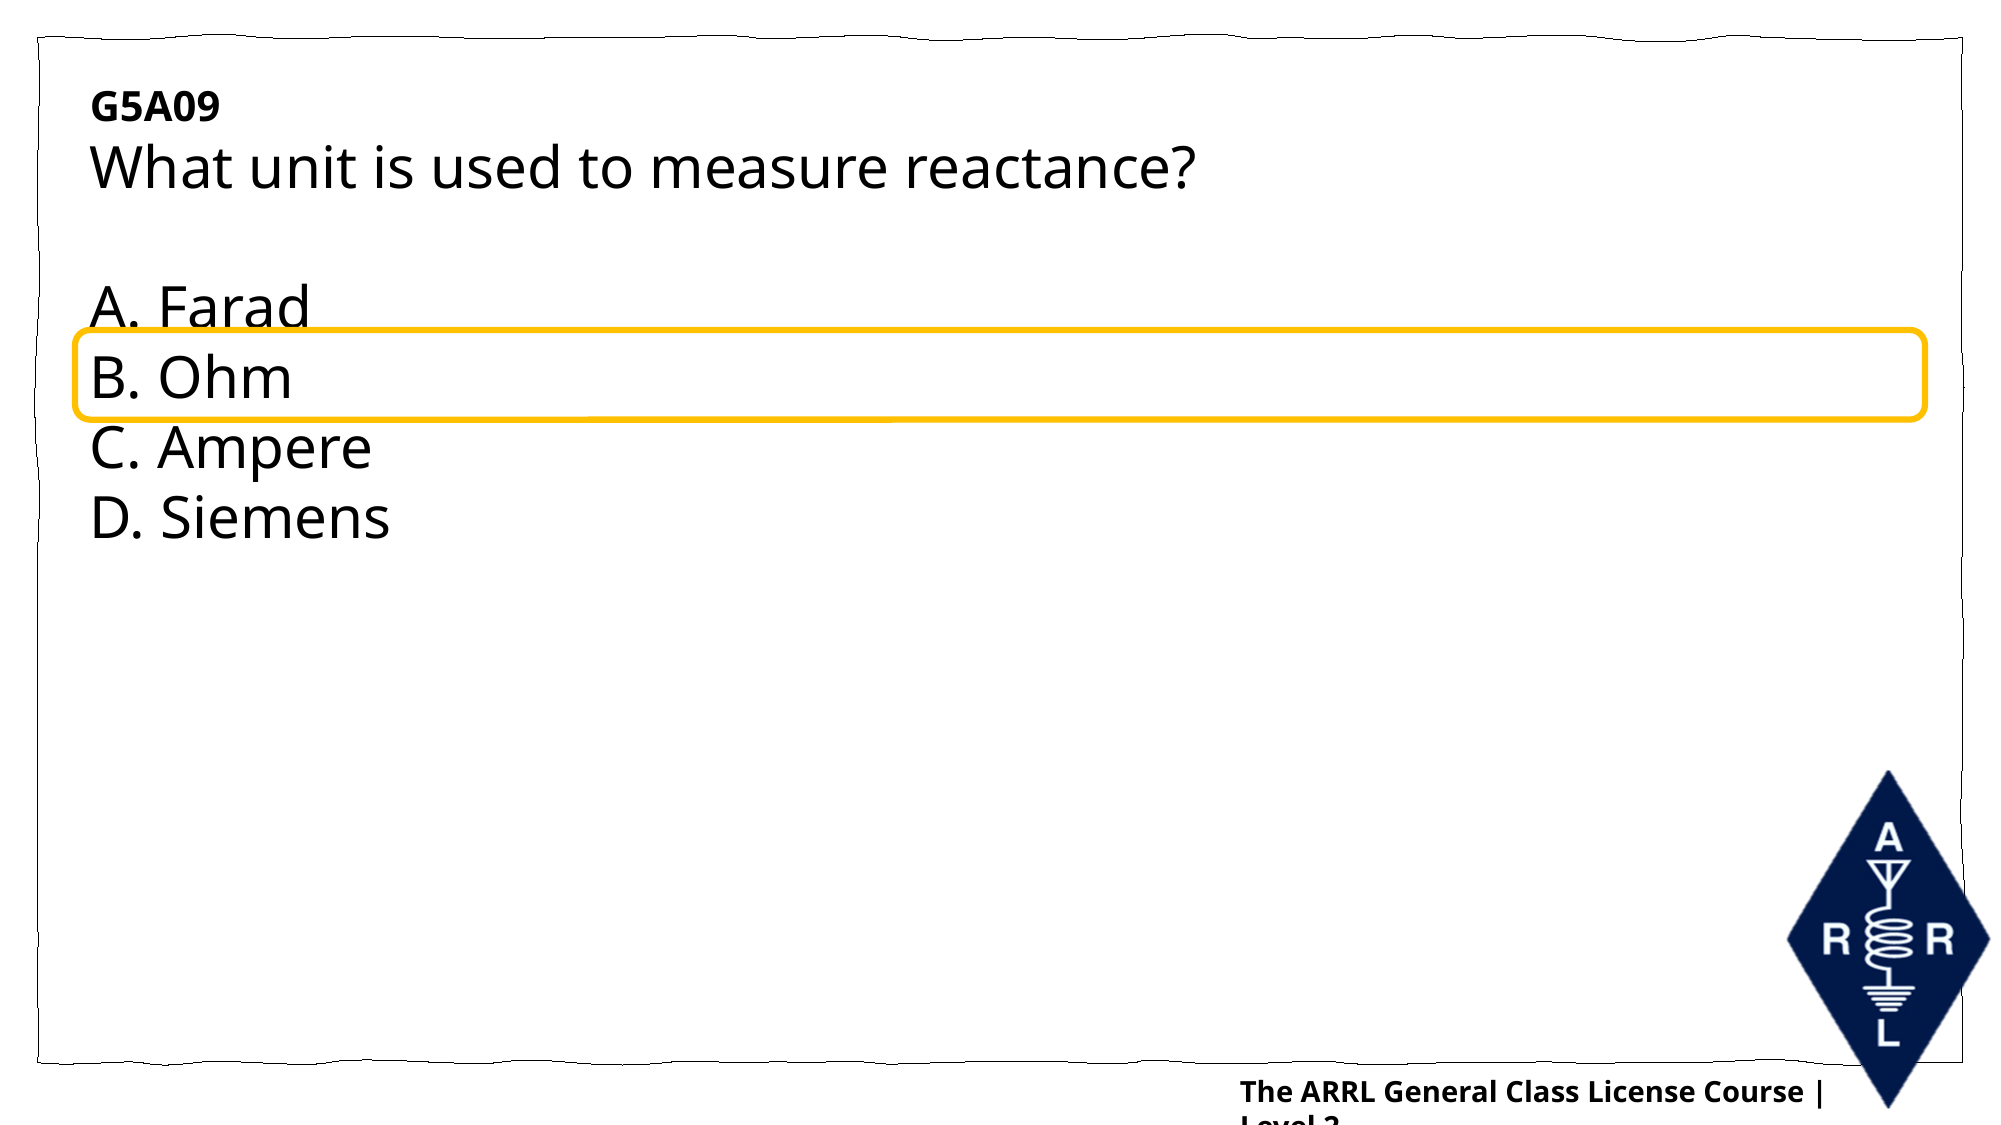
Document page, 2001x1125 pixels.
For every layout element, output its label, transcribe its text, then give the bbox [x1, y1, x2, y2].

text_box G5A09 What unit is used to measure reactance? A. Farad B. Ohm C. Ampere D. Siemens [75, 72, 1850, 337]
picture [1773, 752, 1999, 1125]
text_box [73, 328, 1927, 421]
text_box G5A09 What unit is used to measure reactance? A. Farad B. Ohm C. Ampere D. Siemens [75, 413, 1850, 558]
